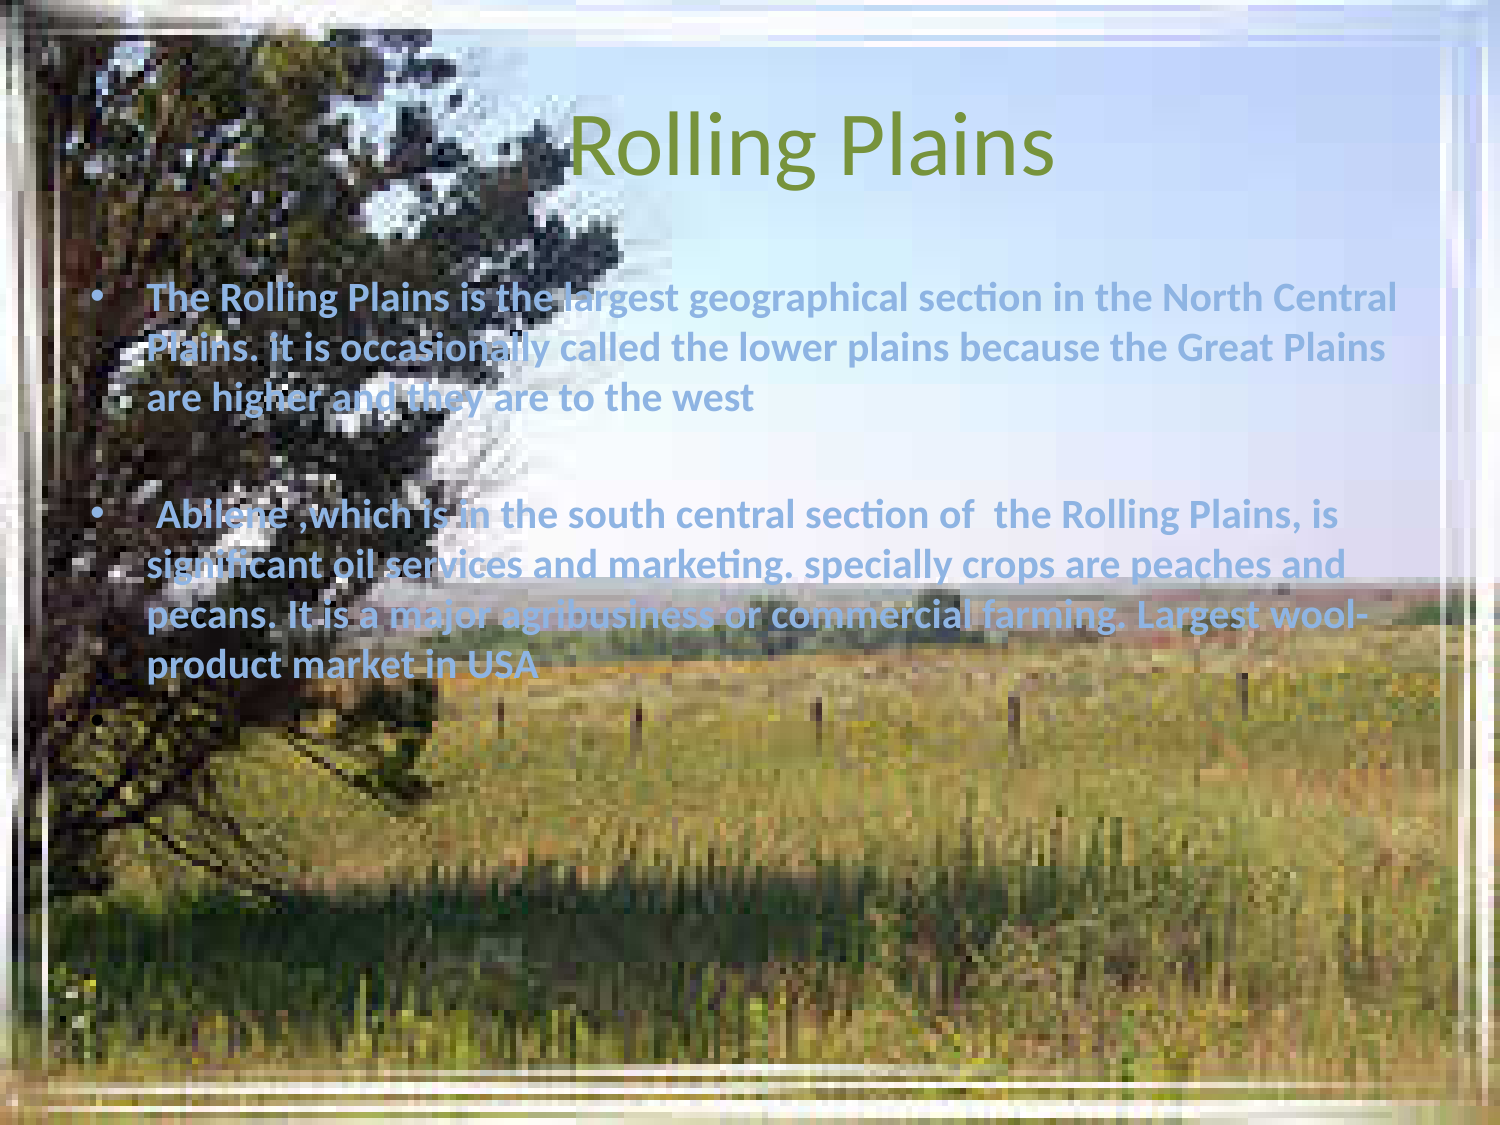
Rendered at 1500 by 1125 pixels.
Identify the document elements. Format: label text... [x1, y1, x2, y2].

list The Rolling Plains is the largest geographical section in the North Central Plains. it is occasionally called the lower plains because the Great Plains are higher and they are to the west Abilene ,which is in the south central section of the Rolling Plains, is significant oil services and marketing. specially crops are peaches and pecans. It is a major agribusiness or commercial farming. Largest wool- product market in USA [75, 262, 1425, 1005]
title Rolling Plains [75, 45, 1425, 233]
picture [0, 0, 1500, 1125]
